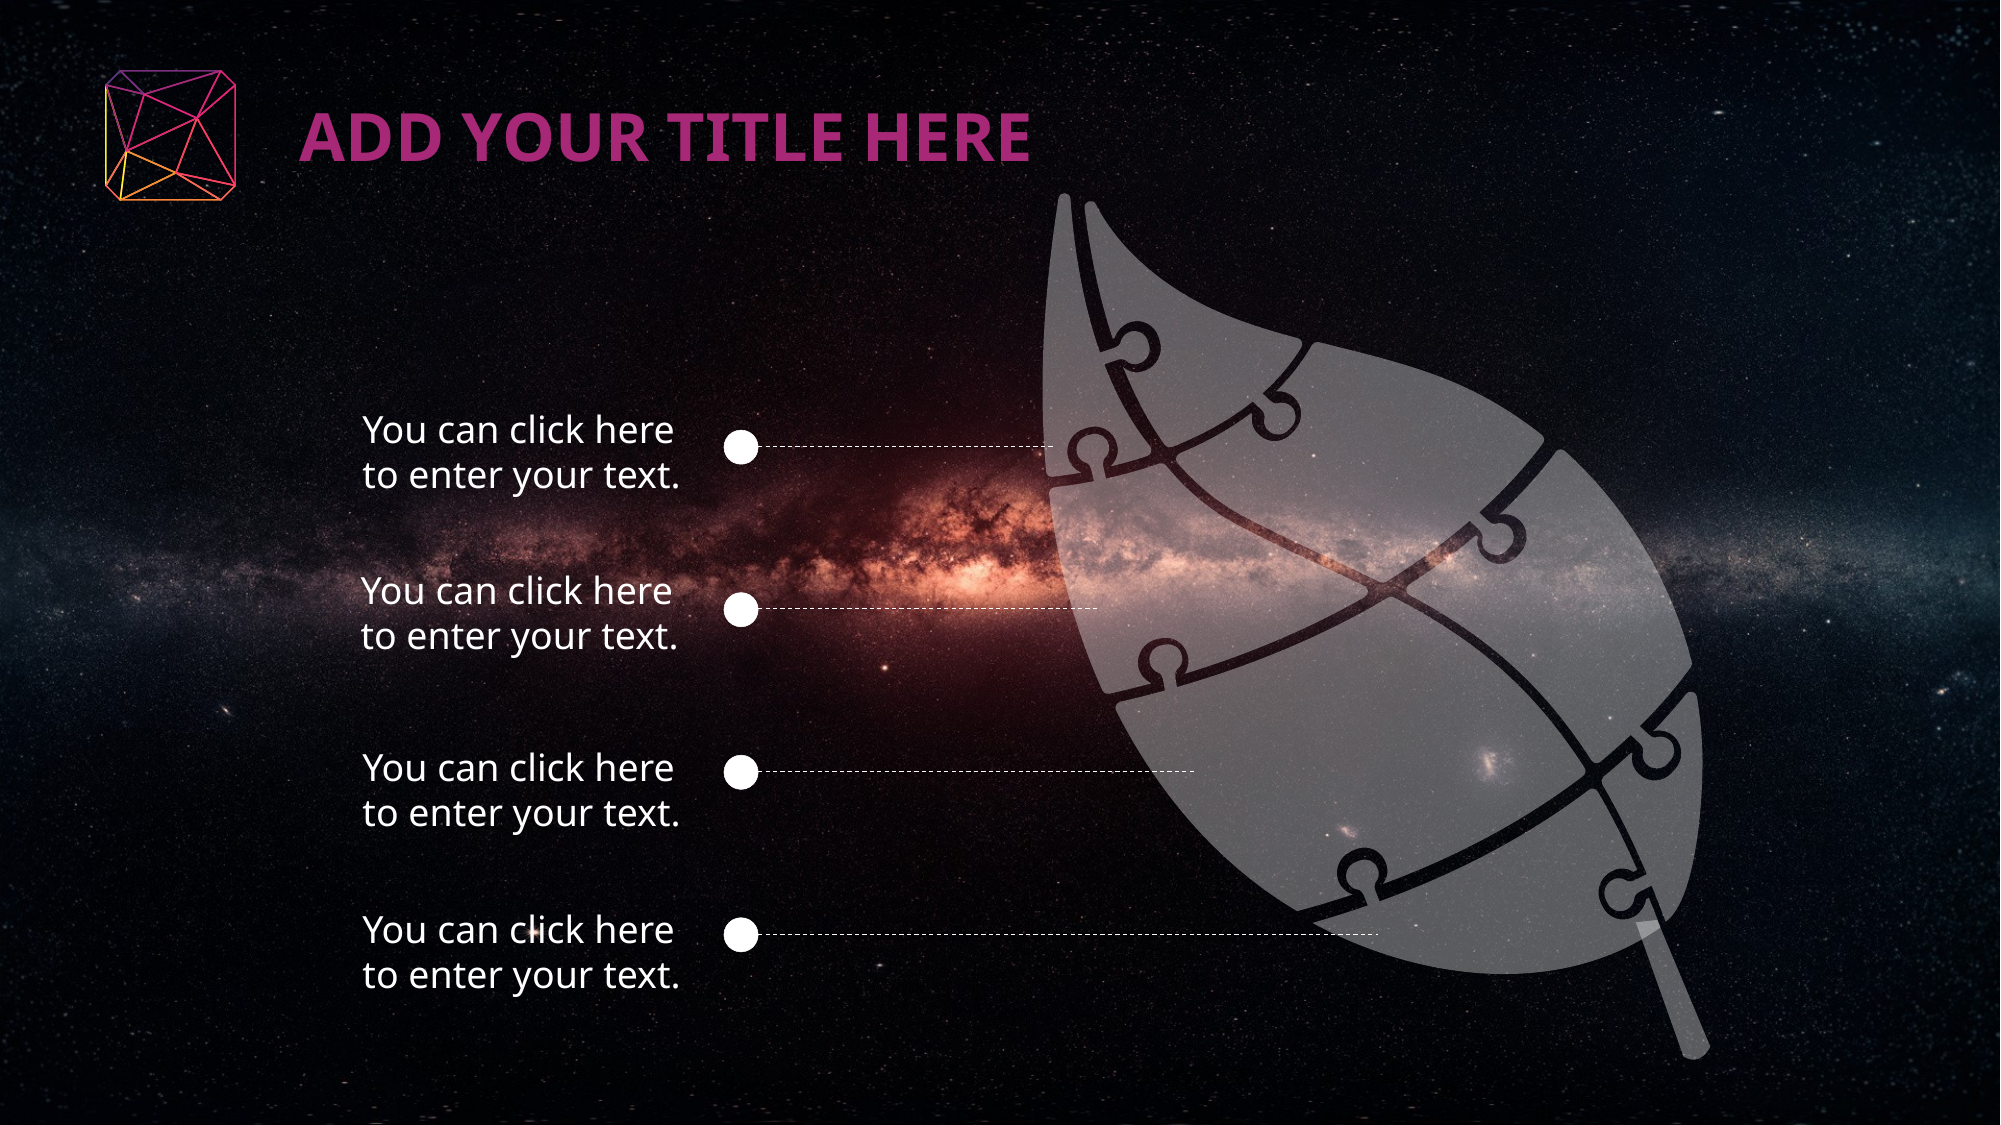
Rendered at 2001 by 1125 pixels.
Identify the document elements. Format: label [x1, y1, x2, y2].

text_box [876, 373, 1867, 916]
text_box [723, 755, 1196, 790]
picture [0, 0, 2000, 1125]
text_box [723, 430, 1053, 465]
text_box [105, 70, 1354, 200]
text_box [723, 592, 1099, 627]
text_box [723, 917, 1378, 952]
